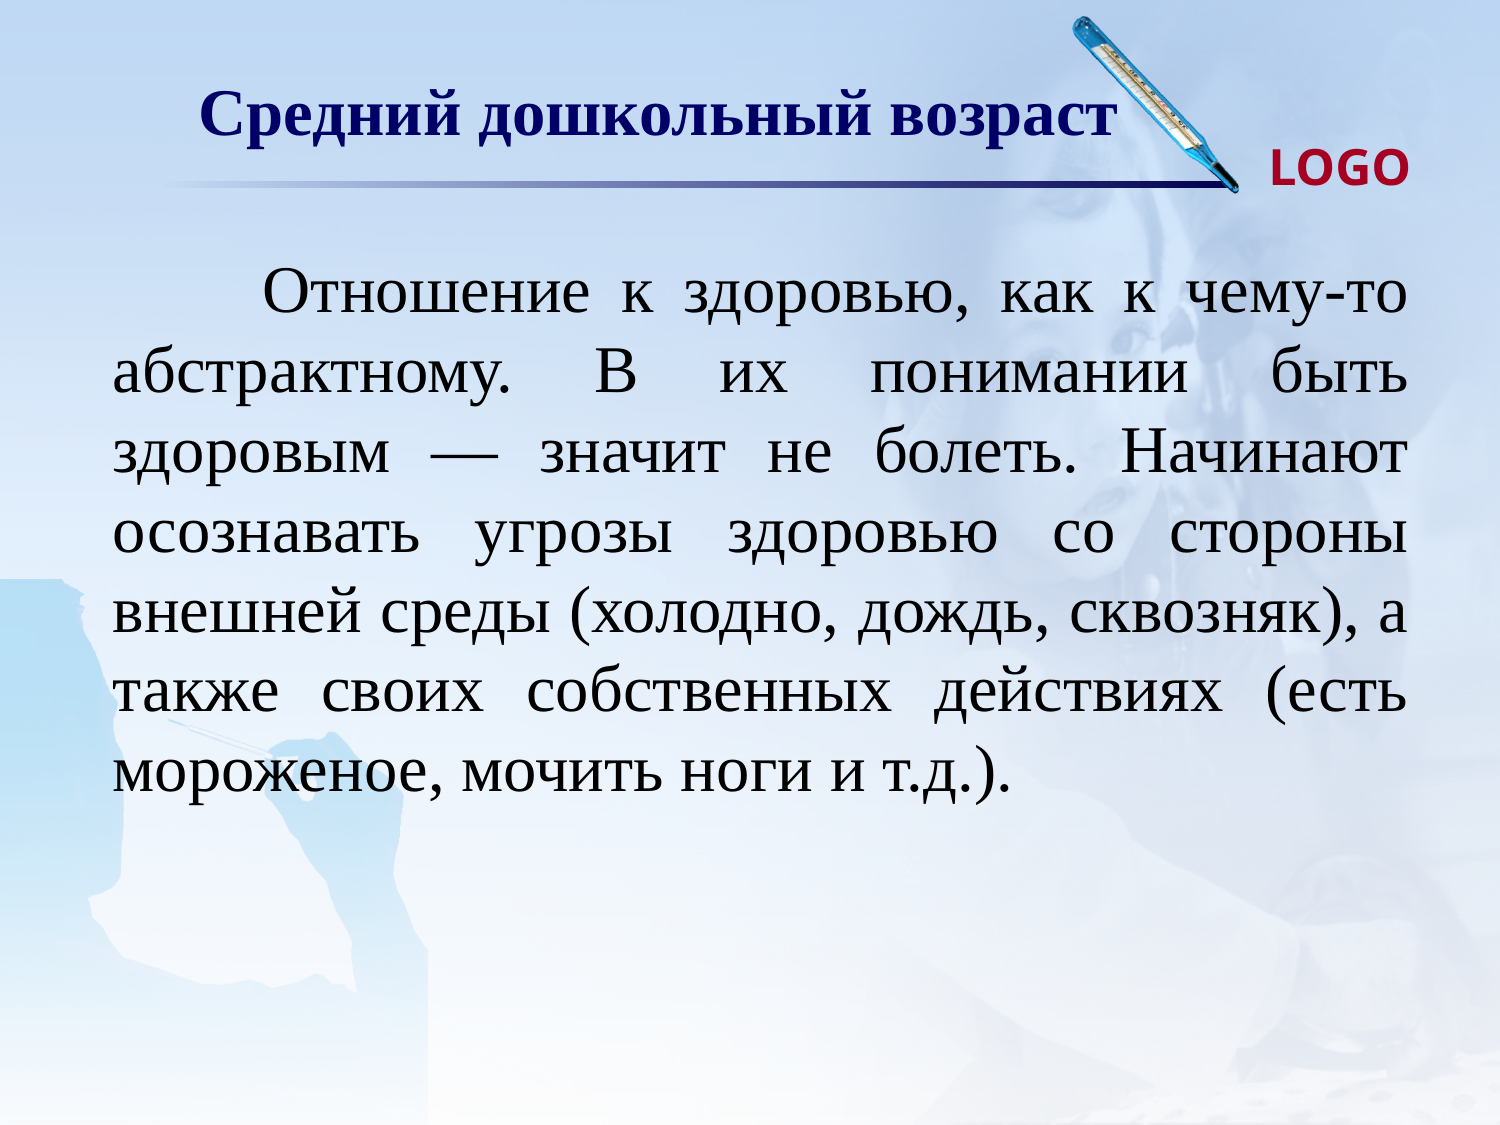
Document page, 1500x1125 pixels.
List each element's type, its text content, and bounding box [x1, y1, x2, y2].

title Средний дошкольный возраст [21, 57, 1297, 162]
picture [0, 0, 1500, 1125]
list Отношение к здоровью, как к чему-то абстрактному. В их понимании быть здоровым — значит не болеть. Начинают осознавать угрозы здоровью со стороны внешней среды (холодно, дождь, сквозняк), а также своих собственных действиях (есть мороженое, мочить ноги и т.д.). [97, 237, 1425, 1056]
